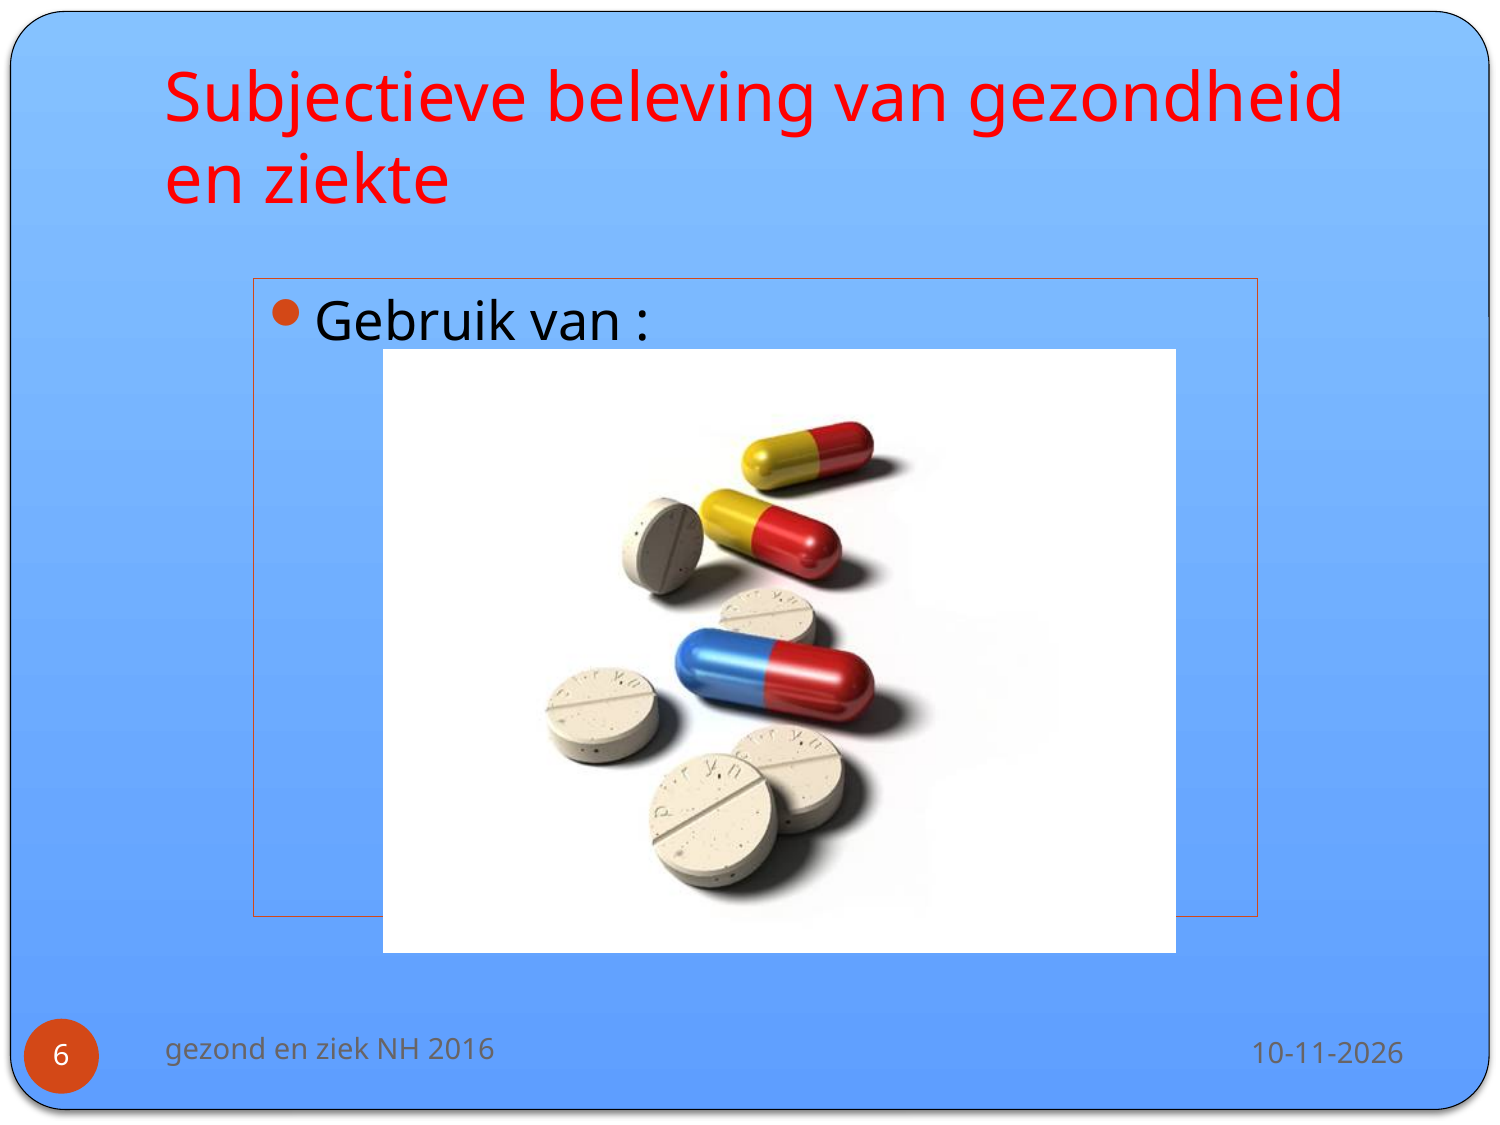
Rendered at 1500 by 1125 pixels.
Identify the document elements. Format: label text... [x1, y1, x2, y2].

footer gezond en ziek NH 2016 [150, 1012, 800, 1088]
title Subjectieve beleving van gezondheid en ziekte [150, 45, 1425, 233]
slide_number 6 [23, 1018, 99, 1094]
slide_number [1012, 1015, 1419, 1094]
list Gebruik van : [253, 278, 1258, 917]
picture [383, 349, 1176, 953]
